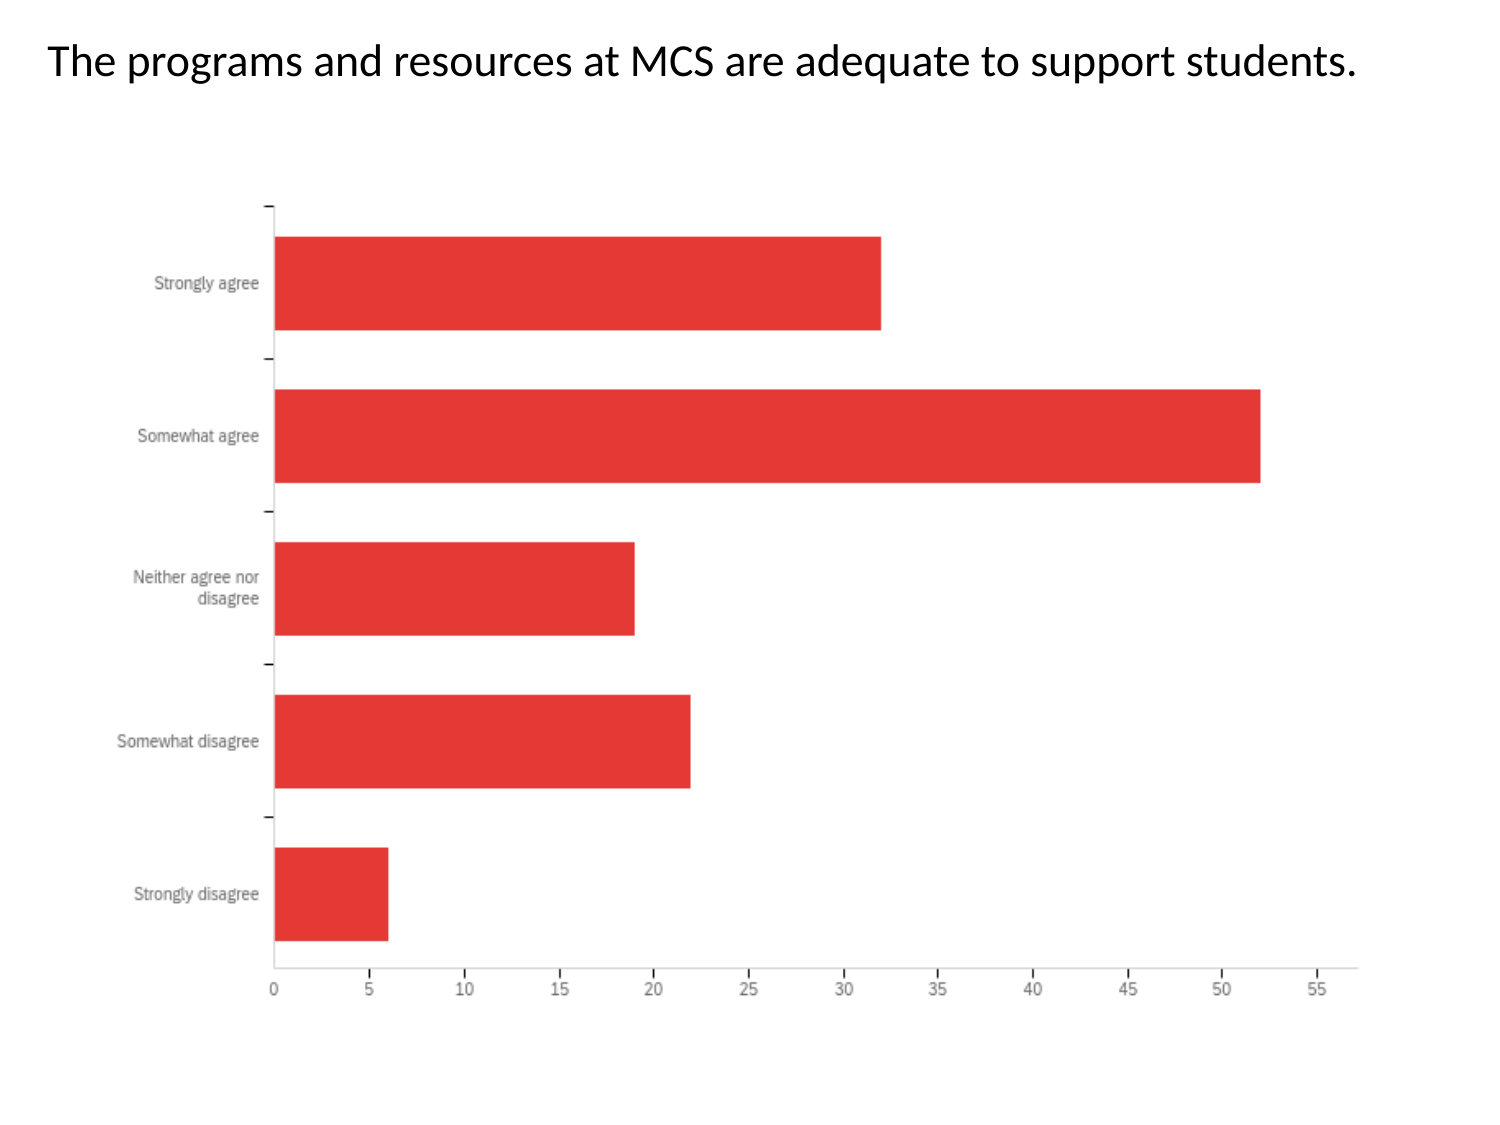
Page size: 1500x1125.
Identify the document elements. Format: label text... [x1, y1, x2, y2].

picture [93, 196, 1407, 1018]
text_box The programs and resources at MCS are adequate to support students. [32, 22, 1383, 84]
